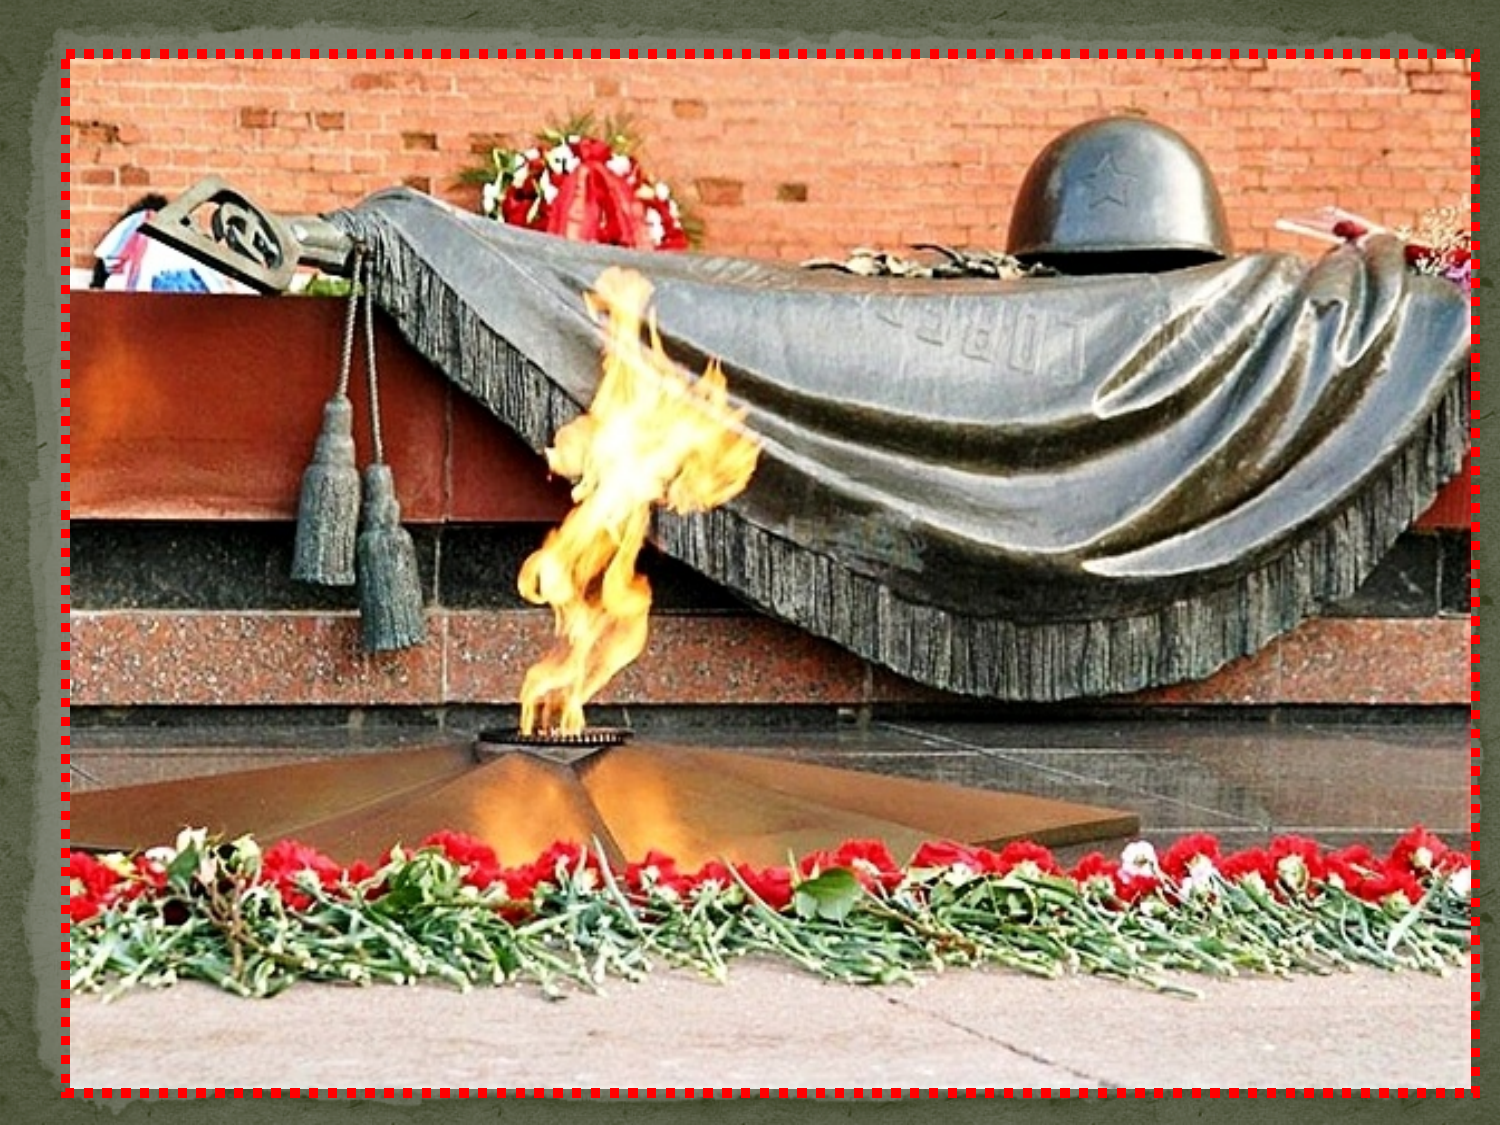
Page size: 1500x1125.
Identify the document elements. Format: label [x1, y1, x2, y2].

picture [70, 58, 1471, 1089]
